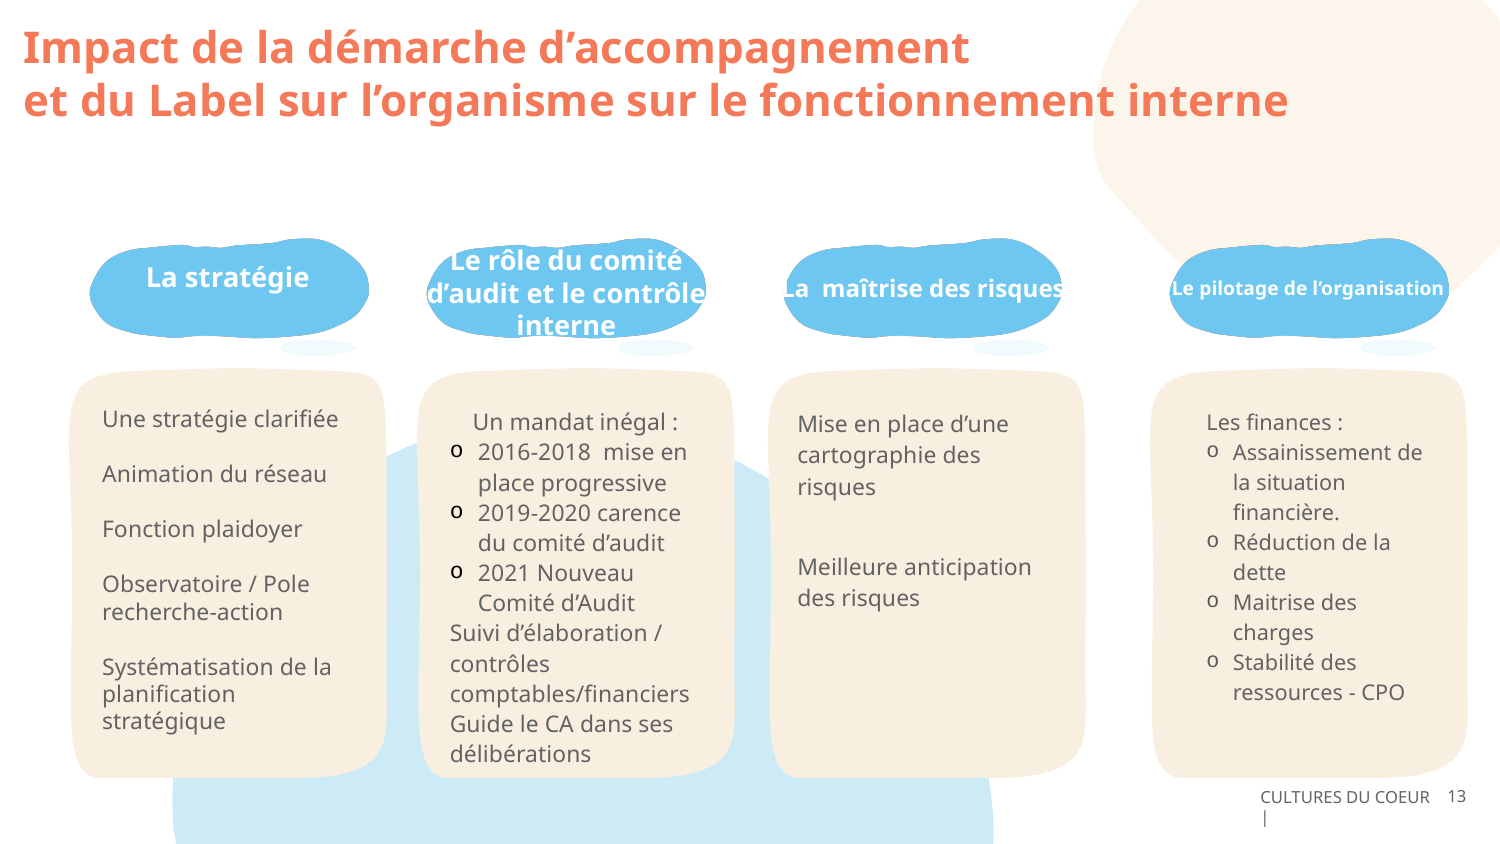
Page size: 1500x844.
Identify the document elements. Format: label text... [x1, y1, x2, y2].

title La maîtrise des risques [764, 254, 1083, 351]
slide_number 13 [1391, 764, 1482, 830]
subtitle Mise en place d’une cartographie des risques Meilleure anticipation des risques [782, 390, 1083, 752]
picture [0, 0, 1500, 844]
title Le pilotage de l’organisation [1149, 251, 1467, 348]
subtitle Un mandat inégal : 2016-2018 mise en place progressive 2019-2020 carence du comité d’audit 2021 Nouveau Comité d’Audit Suivi d’élaboration / contrôles comptables/financiers Guide le CA dans ses délibérations [434, 390, 717, 768]
subtitle Une stratégie clarifiée Animation du réseau Fonction plaidoyer Observatoire / Pole recherche-action Systématisation de la planification stratégique [86, 390, 379, 752]
subtitle Les finances : Assainissement de la situation financière. Réduction de la dette Maitrise des charges Stabilité des ressources - CPO [1168, 390, 1451, 752]
title La stratégie [68, 245, 387, 342]
title Impact de la démarche d’accompagnement et du Label sur l’organisme sur le fonctionnement interne [8, 4, 1342, 217]
title Le rôle du comité d’audit et le contrôle interne [407, 263, 726, 354]
